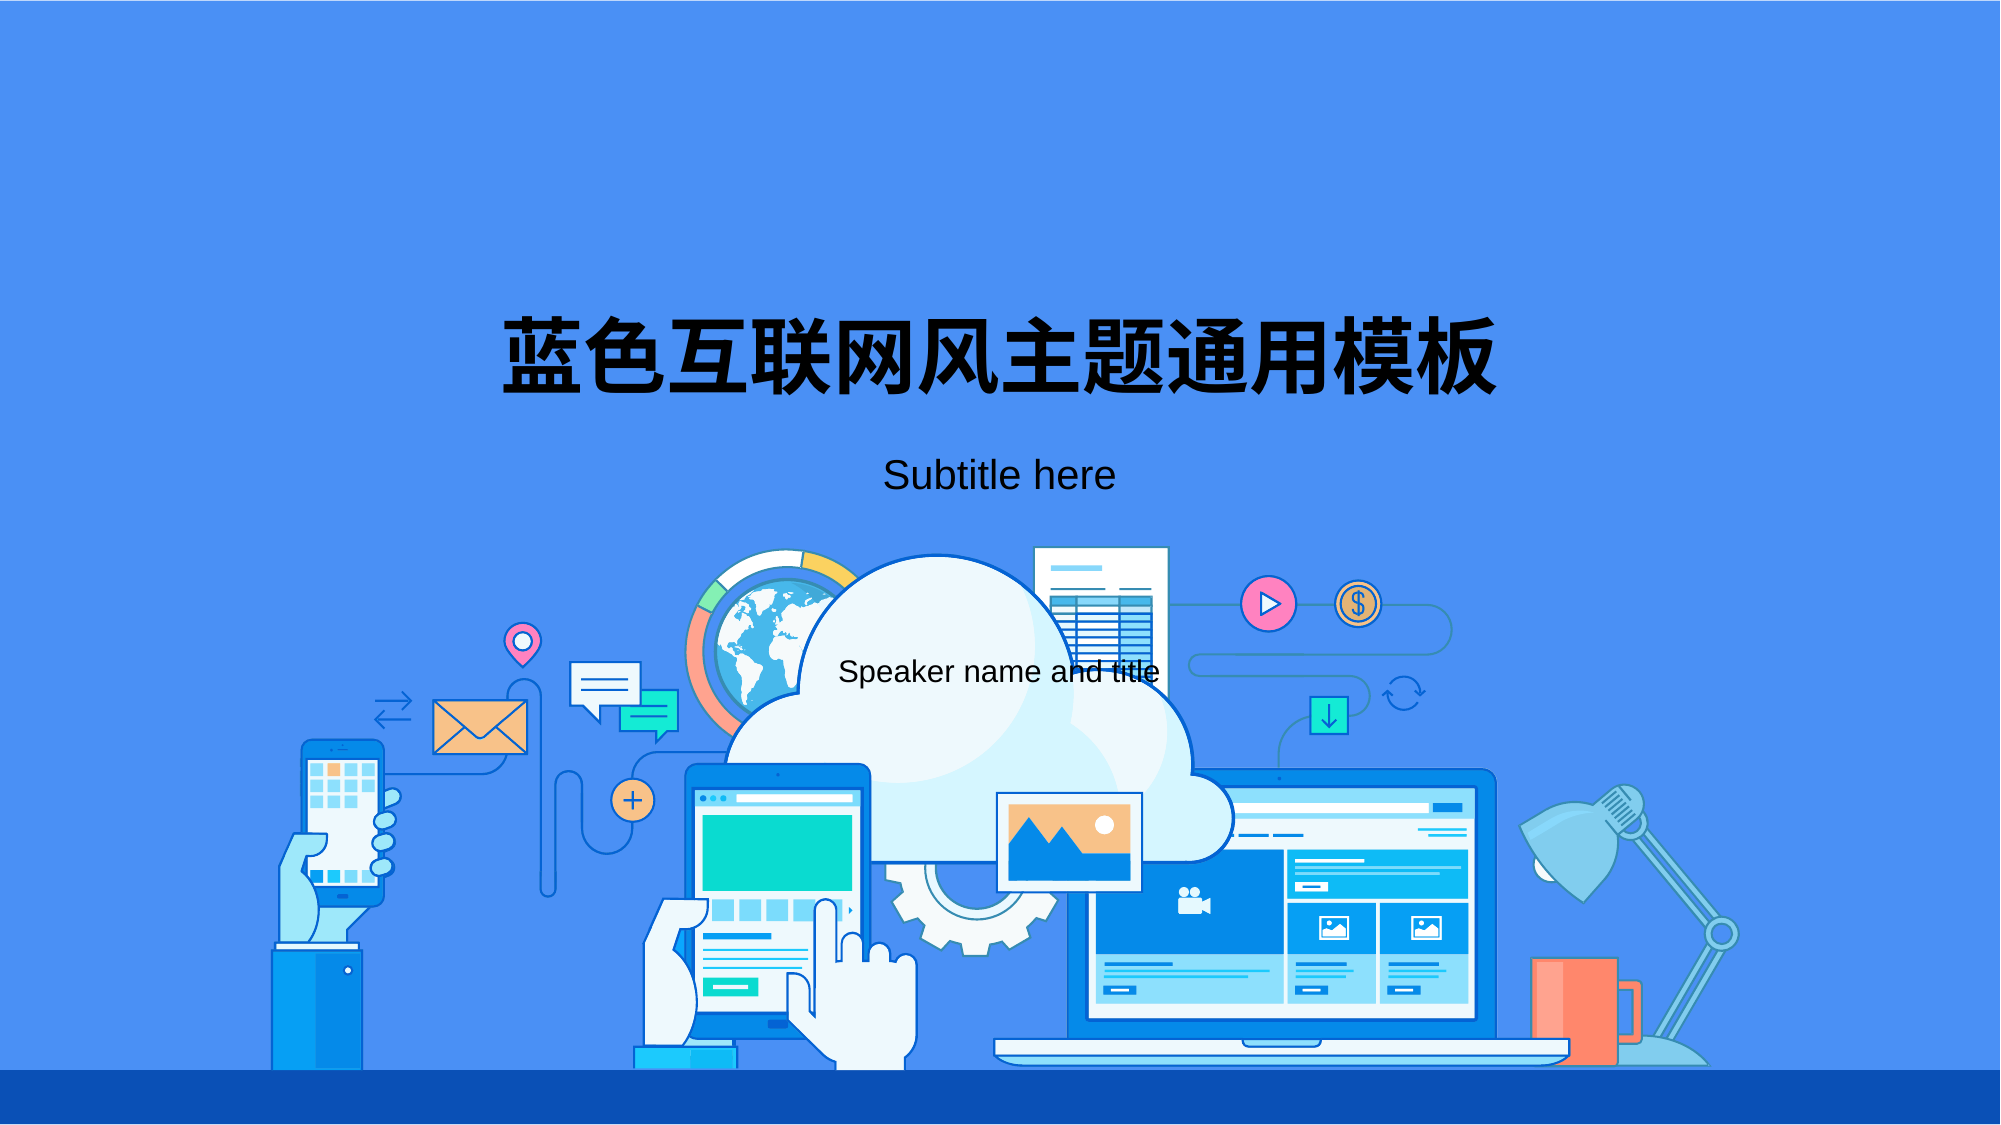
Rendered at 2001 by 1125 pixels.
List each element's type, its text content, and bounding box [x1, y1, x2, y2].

title 蓝色互联网风主题通用模板 [109, 276, 1890, 445]
list Speaker name and title [109, 647, 1890, 697]
subtitle Subtitle here [109, 445, 1890, 522]
